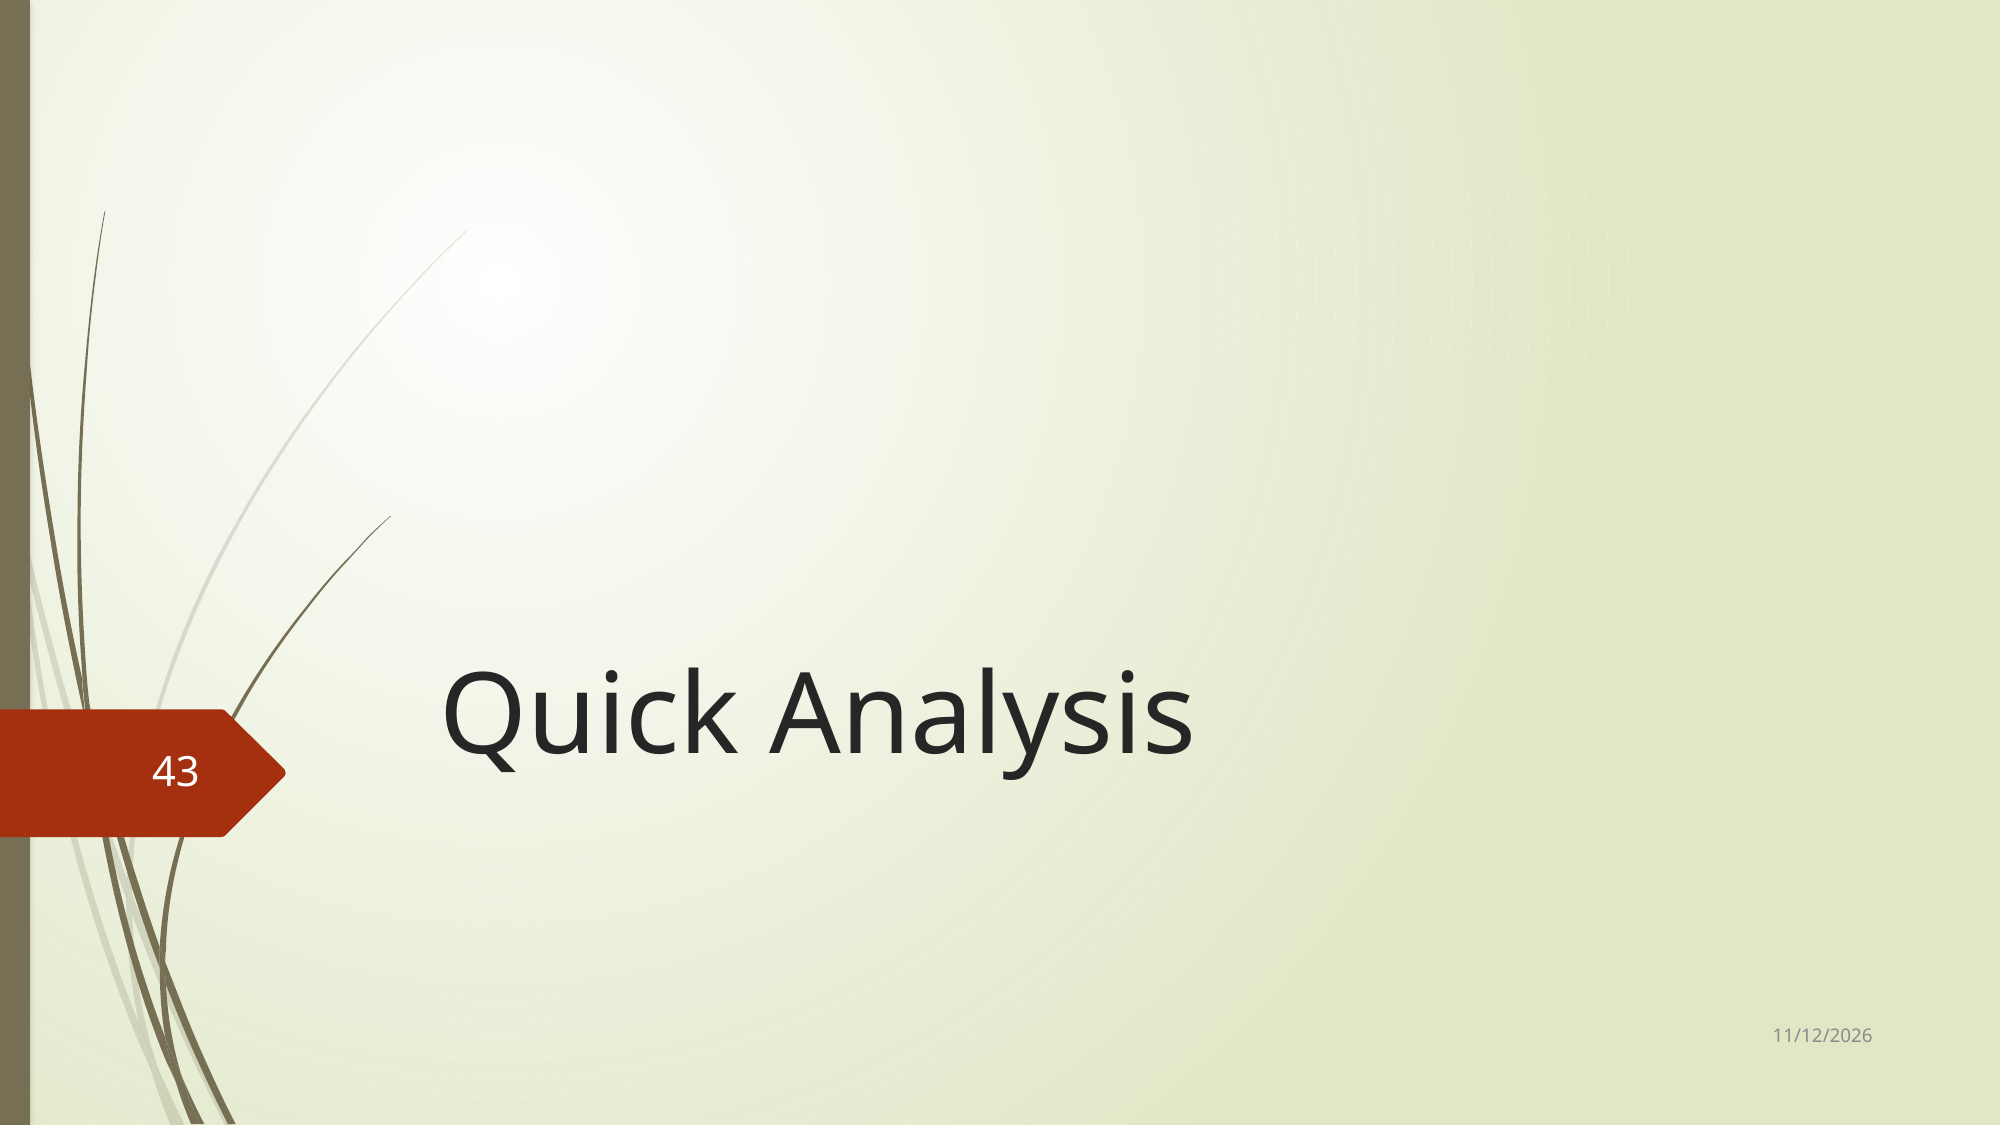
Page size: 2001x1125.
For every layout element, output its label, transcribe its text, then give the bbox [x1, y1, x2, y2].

slide_number 43 [87, 743, 216, 803]
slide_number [1699, 1005, 1888, 1067]
title Quick Analysis [424, 412, 1888, 784]
